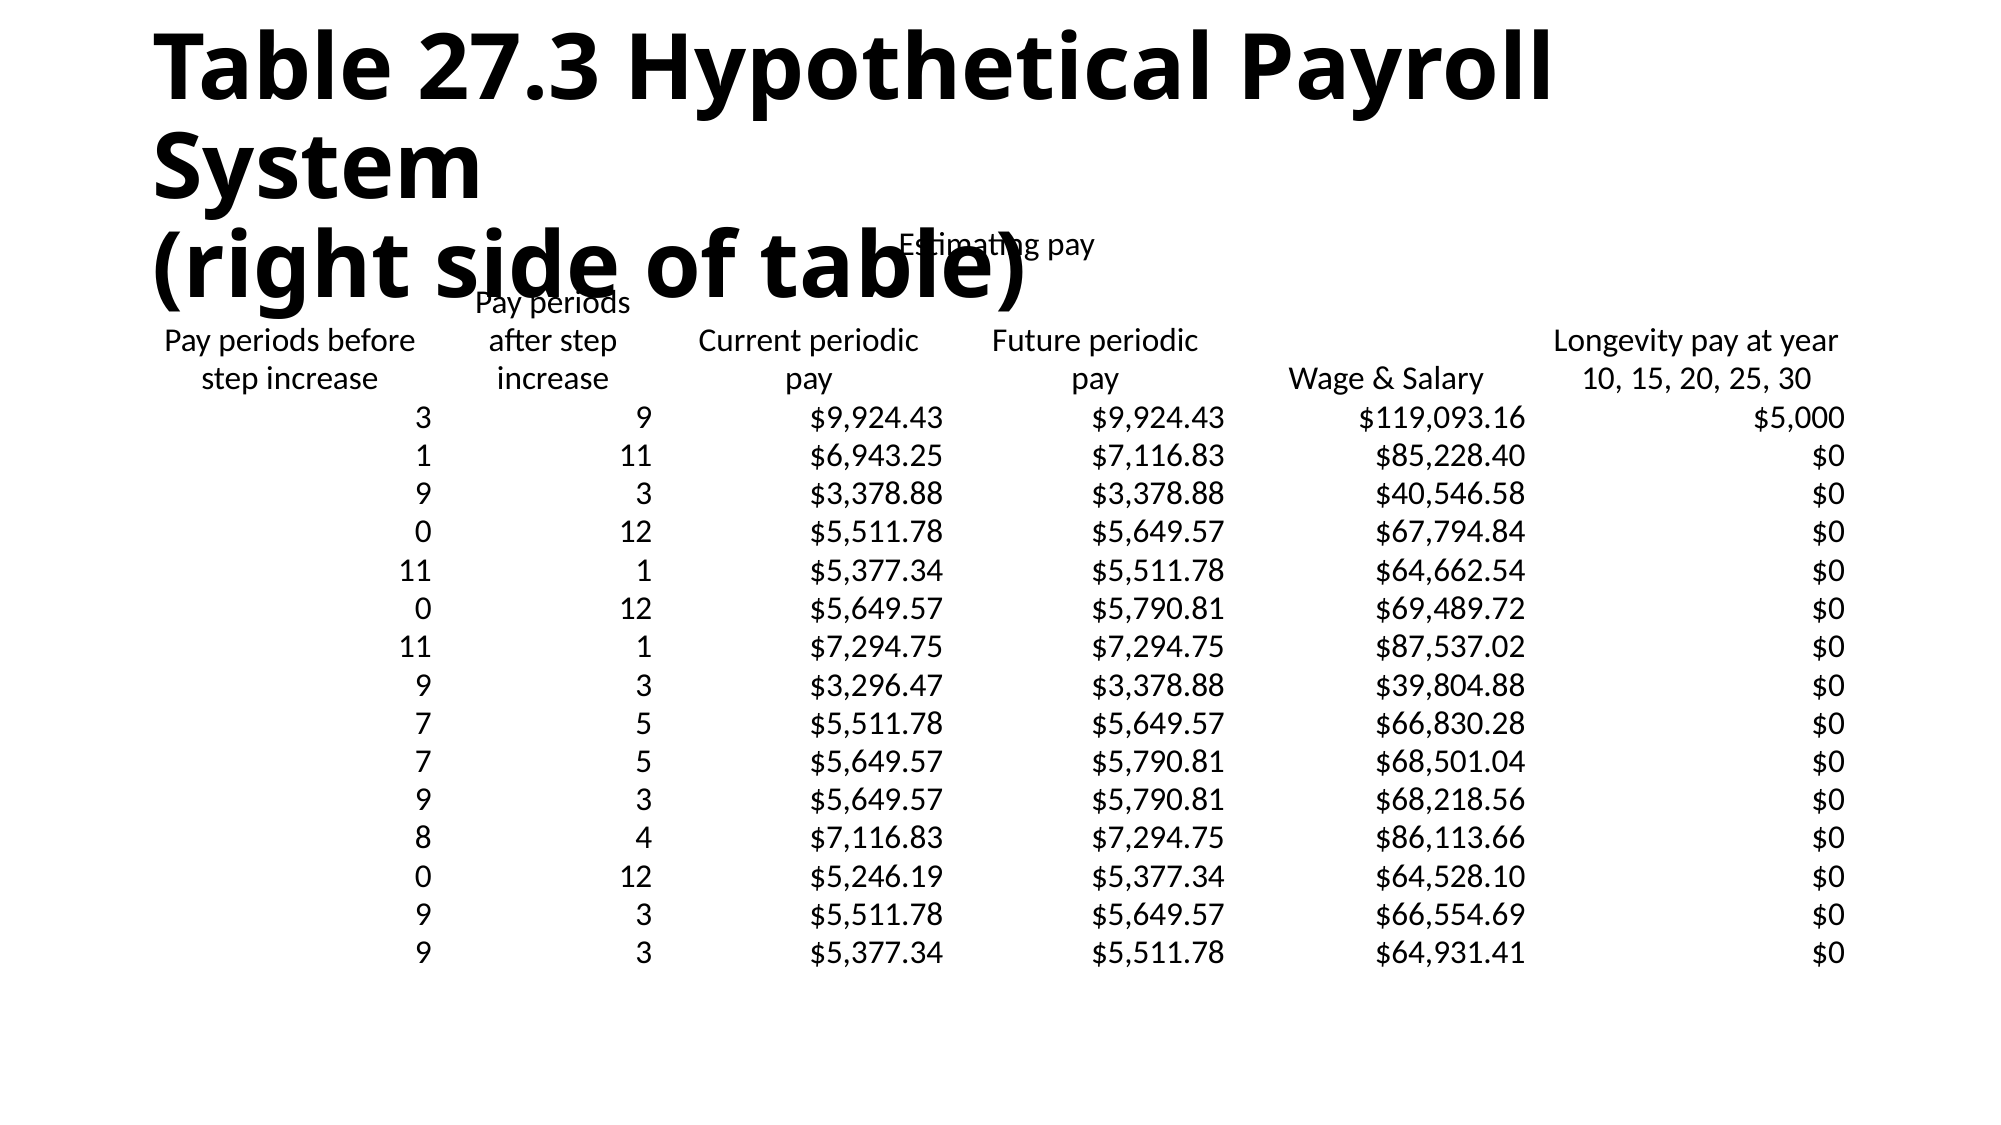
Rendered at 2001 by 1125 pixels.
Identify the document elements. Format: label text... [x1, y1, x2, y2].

table_cell $64,931.41 [1236, 934, 1537, 972]
table_cell $0 [1537, 857, 1856, 896]
table_cell 9 [137, 934, 443, 972]
table_cell $0 [1537, 934, 1856, 972]
table_cell $39,804.88 [1236, 666, 1537, 704]
table_cell $5,649.57 [955, 896, 1236, 934]
table_cell $68,218.56 [1236, 781, 1537, 819]
table_cell $5,649.57 [663, 589, 955, 628]
table_cell $40,546.58 [1236, 475, 1537, 513]
table_cell 1 [137, 436, 443, 475]
table_cell $85,228.40 [1236, 436, 1537, 475]
table_cell $7,294.75 [955, 819, 1236, 857]
table_cell $9,924.43 [955, 398, 1236, 436]
table_cell 12 [443, 857, 663, 896]
table_cell 8 [137, 819, 443, 857]
table_cell Pay periods before step increase [137, 264, 443, 398]
table_cell 12 [443, 589, 663, 628]
table_cell 9 [443, 398, 663, 436]
table_cell 11 [137, 628, 443, 666]
table_cell 9 [137, 781, 443, 819]
table_cell Wage & Salary [1236, 264, 1537, 398]
table_cell $64,528.10 [1236, 857, 1537, 896]
table_cell $0 [1537, 743, 1856, 781]
table_cell $7,294.75 [955, 628, 1236, 666]
table_cell 11 [137, 551, 443, 589]
table_cell 9 [137, 666, 443, 704]
table_cell $0 [1537, 513, 1856, 551]
table_cell $5,377.34 [955, 857, 1236, 896]
table_cell $3,378.88 [663, 475, 955, 513]
table_cell $66,554.69 [1236, 896, 1537, 934]
table_cell $5,377.34 [663, 934, 955, 972]
table_header Estimating pay [137, 225, 1856, 264]
table_cell 1 [443, 628, 663, 666]
table_cell $0 [1537, 819, 1856, 857]
table_cell 1 [443, 551, 663, 589]
table_cell $3,378.88 [955, 666, 1236, 704]
table_cell 0 [137, 513, 443, 551]
table_cell Longevity pay at year 10, 15, 20, 25, 30 [1537, 264, 1856, 398]
table_cell $87,537.02 [1236, 628, 1537, 666]
table_cell $0 [1537, 781, 1856, 819]
table_cell 3 [443, 475, 663, 513]
table_cell $86,113.66 [1236, 819, 1537, 857]
table_cell Future periodic pay [955, 264, 1236, 398]
table_cell $5,246.19 [663, 857, 955, 896]
table_cell 0 [137, 589, 443, 628]
table_cell $5,511.78 [955, 551, 1236, 589]
table_cell $0 [1537, 589, 1856, 628]
table_cell $7,116.83 [955, 436, 1236, 475]
table_cell 3 [443, 781, 663, 819]
table_cell Pay periods after step increase [443, 264, 663, 398]
table_cell $3,378.88 [955, 475, 1236, 513]
table_cell $0 [1537, 896, 1856, 934]
table_cell $5,000 [1537, 398, 1856, 436]
table_cell $64,662.54 [1236, 551, 1537, 589]
table_cell 3 [443, 666, 663, 704]
table_cell $0 [1537, 704, 1856, 743]
table_cell $0 [1537, 666, 1856, 704]
table_cell 12 [443, 513, 663, 551]
table_cell 7 [137, 704, 443, 743]
table_cell $5,649.57 [955, 704, 1236, 743]
title Table 27.3 Hypothetical Payroll System (right side of table) [137, 59, 1863, 278]
table_cell $5,649.57 [663, 781, 955, 819]
table_cell 5 [443, 743, 663, 781]
table_cell Current periodic pay [663, 264, 955, 398]
table_cell $9,924.43 [663, 398, 955, 436]
table_cell $6,943.25 [663, 436, 955, 475]
table_cell $67,794.84 [1236, 513, 1537, 551]
table_cell 9 [137, 475, 443, 513]
table_cell $5,511.78 [663, 896, 955, 934]
table_cell $66,830.28 [1236, 704, 1537, 743]
table_cell 3 [137, 398, 443, 436]
table_cell 5 [443, 704, 663, 743]
table_cell $5,790.81 [955, 589, 1236, 628]
table_cell $5,649.57 [663, 743, 955, 781]
table_cell 4 [443, 819, 663, 857]
table_cell $5,790.81 [955, 781, 1236, 819]
table_cell $68,501.04 [1236, 743, 1537, 781]
table_cell $5,511.78 [955, 934, 1236, 972]
table_cell 0 [137, 857, 443, 896]
table_cell 7 [137, 743, 443, 781]
table_cell $5,790.81 [955, 743, 1236, 781]
table_cell $0 [1537, 628, 1856, 666]
table_cell $5,649.57 [955, 513, 1236, 551]
table_cell 3 [443, 896, 663, 934]
table_cell $0 [1537, 436, 1856, 475]
table_cell 11 [443, 436, 663, 475]
table_cell $69,489.72 [1236, 589, 1537, 628]
table_cell $5,511.78 [663, 513, 955, 551]
table_cell $7,116.83 [663, 819, 955, 857]
table_cell $0 [1537, 475, 1856, 513]
table_cell $7,294.75 [663, 628, 955, 666]
table_cell $0 [1537, 551, 1856, 589]
table_cell $119,093.16 [1236, 398, 1537, 436]
table_cell 3 [443, 934, 663, 972]
table_cell $5,377.34 [663, 551, 955, 589]
table_cell $3,296.47 [663, 666, 955, 704]
table_cell $5,511.78 [663, 704, 955, 743]
table_cell 9 [137, 896, 443, 934]
